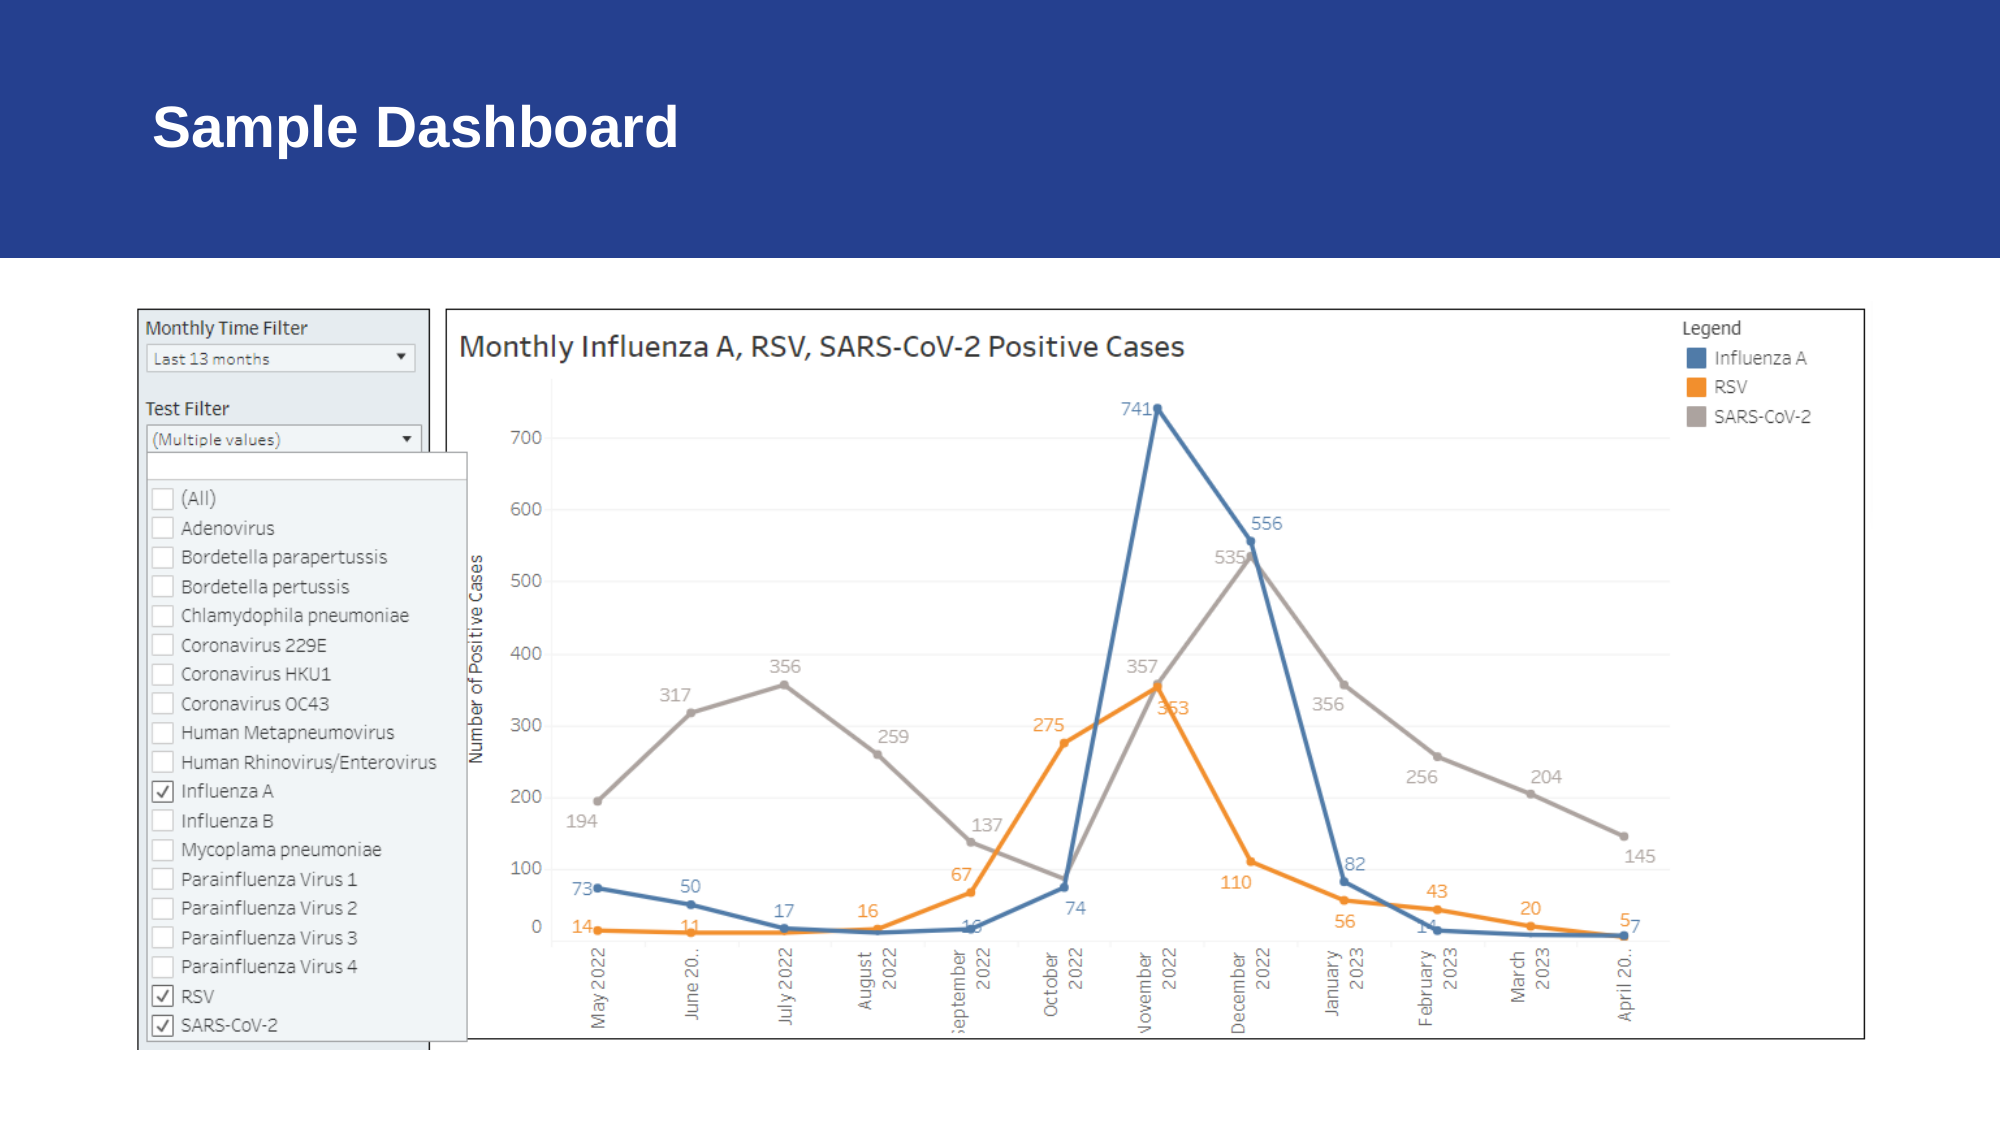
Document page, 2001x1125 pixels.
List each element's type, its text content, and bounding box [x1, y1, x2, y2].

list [127, 300, 1873, 1051]
title Sample Dashboard [137, 20, 1863, 238]
